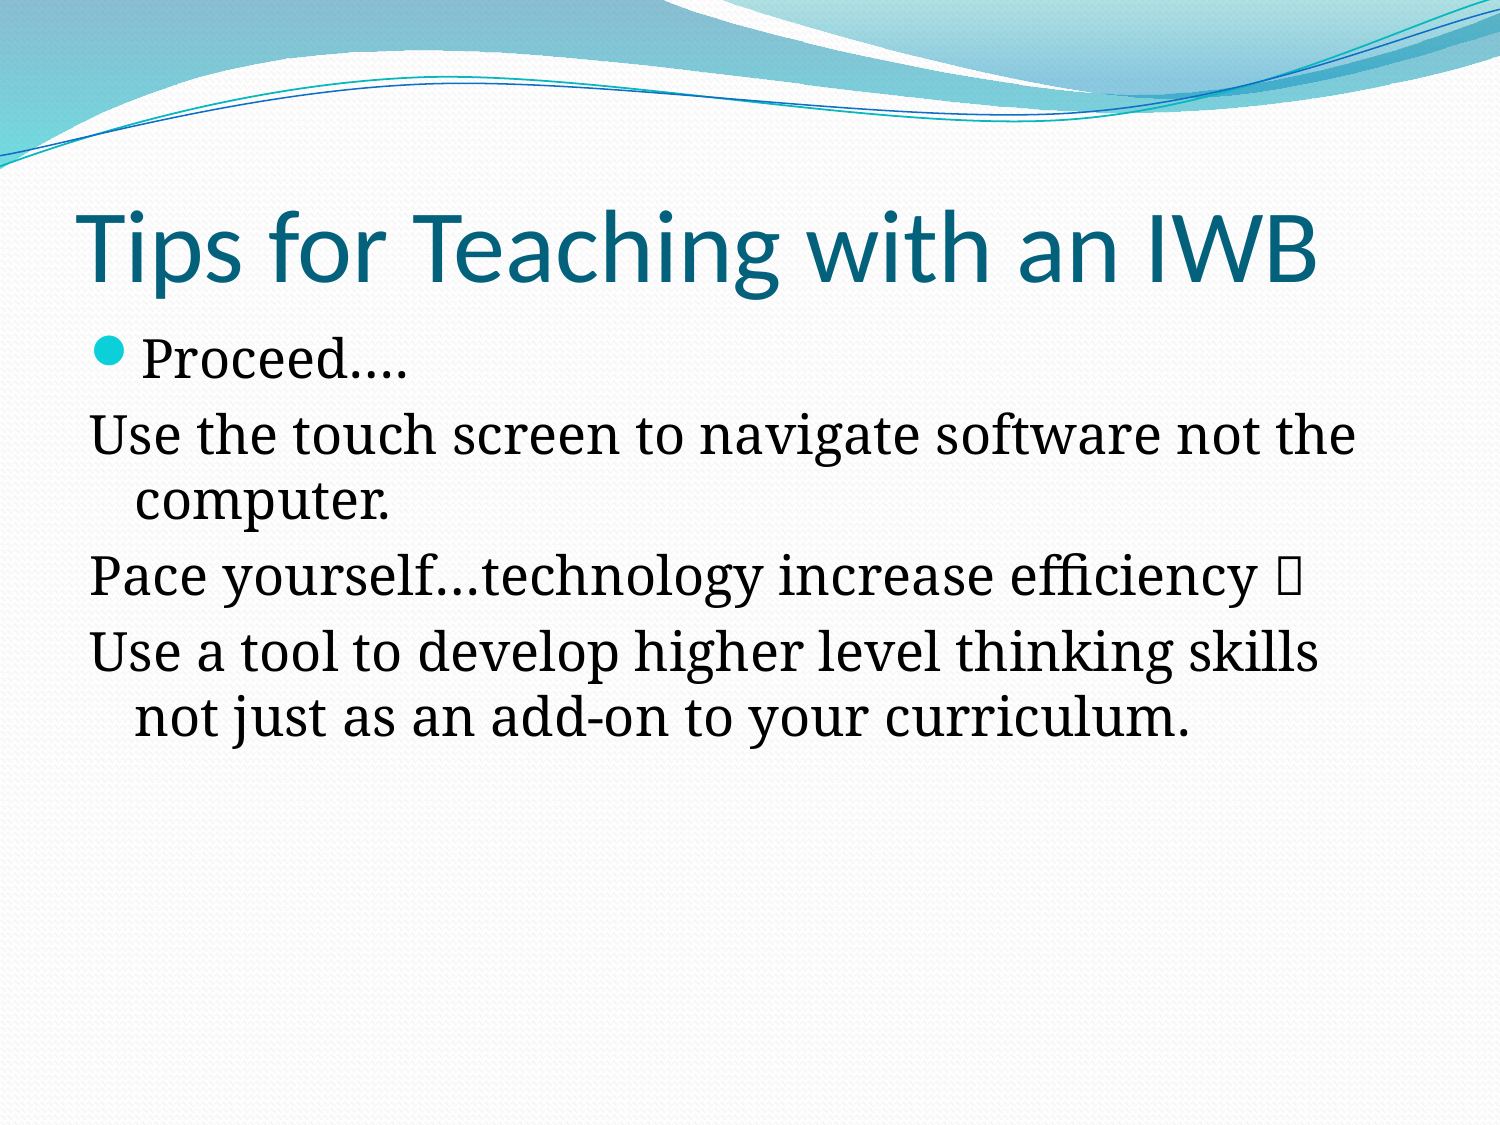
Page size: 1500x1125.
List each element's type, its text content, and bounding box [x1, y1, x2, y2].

title Tips for Teaching with an IWB [75, 115, 1425, 303]
list Proceed…. Use the touch screen to navigate software not the computer. Pace yourself…technology increase efficiency  Use a tool to develop higher level thinking skills not just as an add-on to your curriculum. [75, 317, 1425, 1038]
